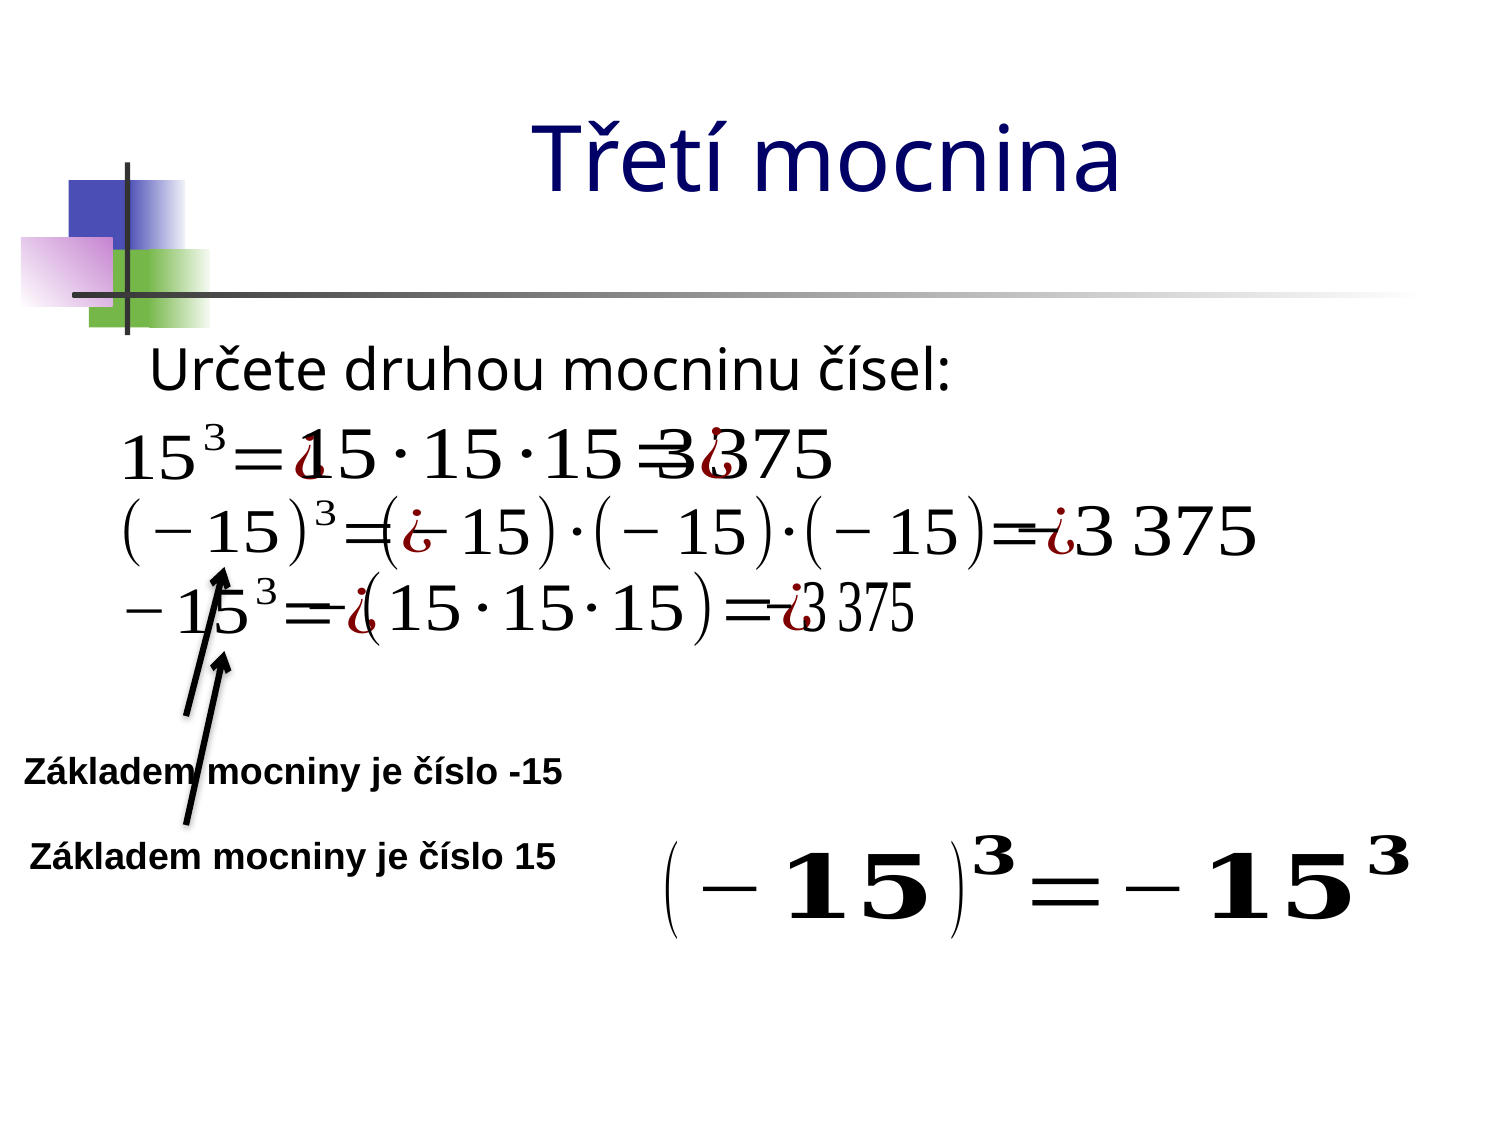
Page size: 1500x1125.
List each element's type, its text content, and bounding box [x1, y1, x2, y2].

list Určete druhou mocninu čísel: [117, 324, 1028, 408]
title Třetí mocnina [188, 34, 1468, 276]
text_box Základem mocniny je číslo -15 [229, 739, 582, 800]
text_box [185, 566, 225, 650]
text_box Základem mocniny je číslo 15 [14, 825, 588, 885]
text_box Základem mocniny je číslo -15 [8, 739, 180, 800]
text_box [185, 650, 225, 826]
